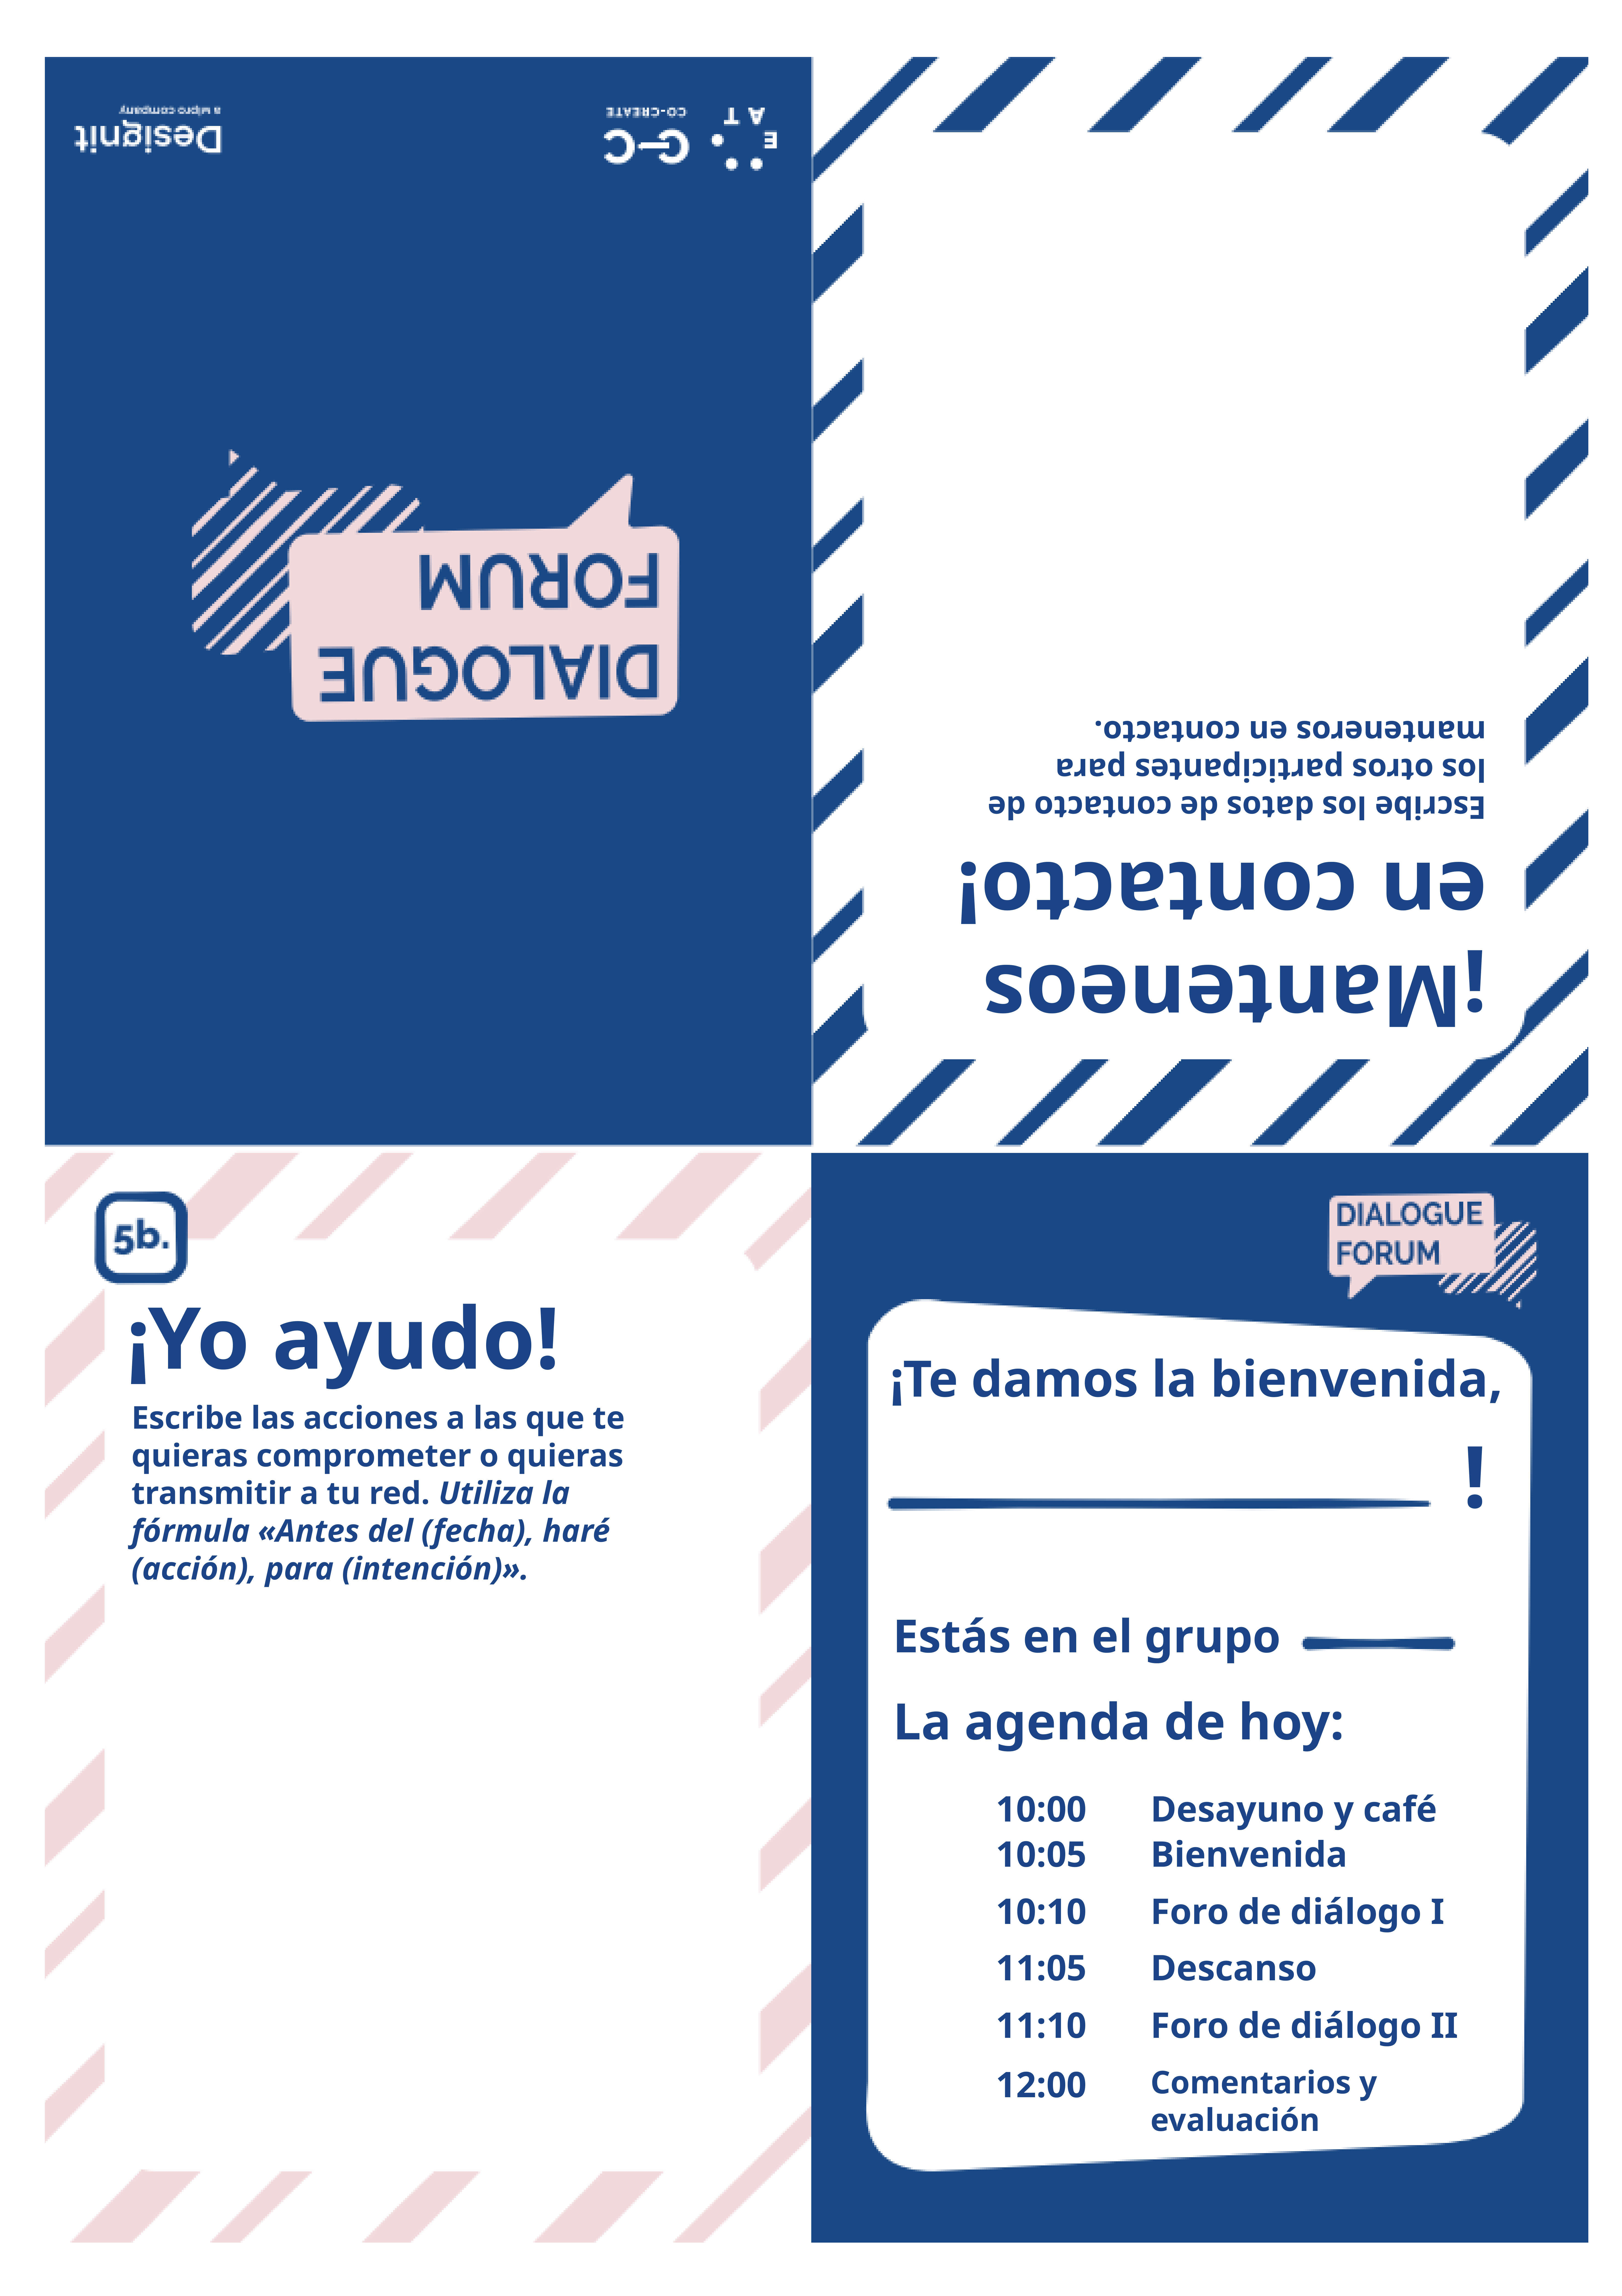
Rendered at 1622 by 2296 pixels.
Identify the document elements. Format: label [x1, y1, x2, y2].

text_box [45, 8, 1589, 2288]
